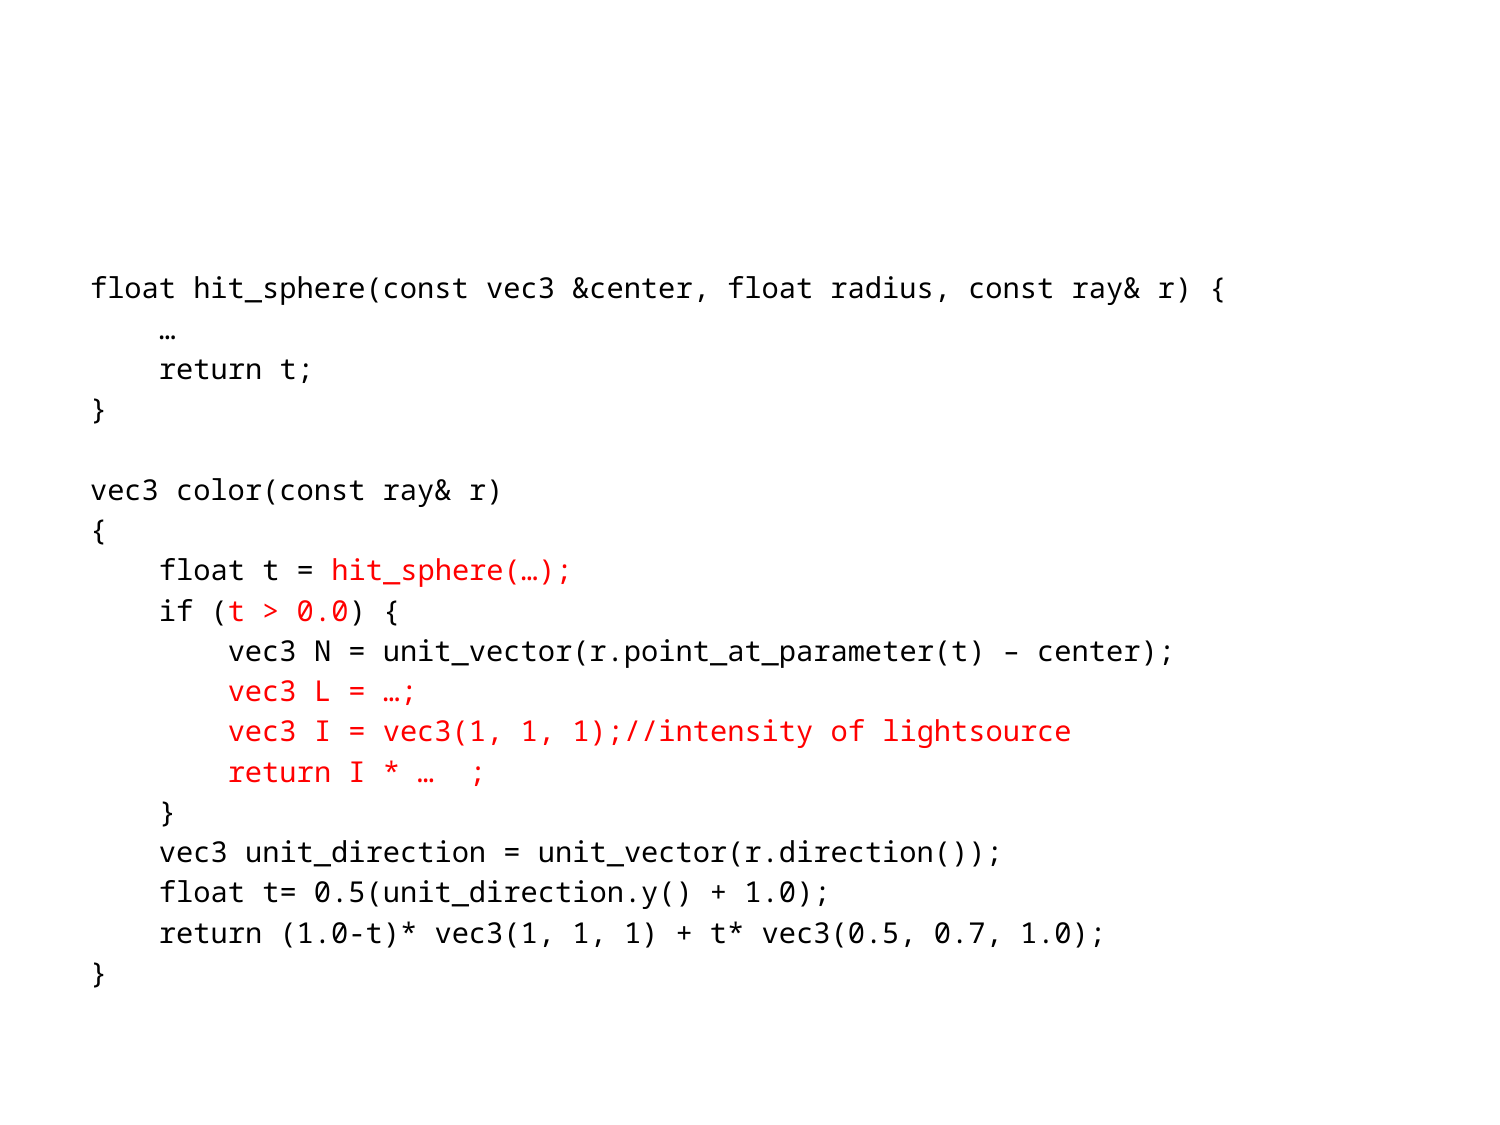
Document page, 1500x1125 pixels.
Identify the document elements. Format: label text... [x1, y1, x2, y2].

list float hit_sphere(const vec3 &center, float radius, const ray& r) { … return t; } vec3 color(const ray& r) { float t = hit_sphere(…); if (t > 0.0) { vec3 N = unit_vector(r.point_at_parameter(t) – center); vec3 L = …; vec3 I = vec3(1, 1, 1);//intensity of lightsource return I * … ; } vec3 unit_direction = unit_vector(r.direction()); float t= 0.5(unit_direction.y() + 1.0); return (1.0-t)* vec3(1, 1, 1) + t* vec3(0.5, 0.7, 1.0); } [75, 262, 1425, 1005]
